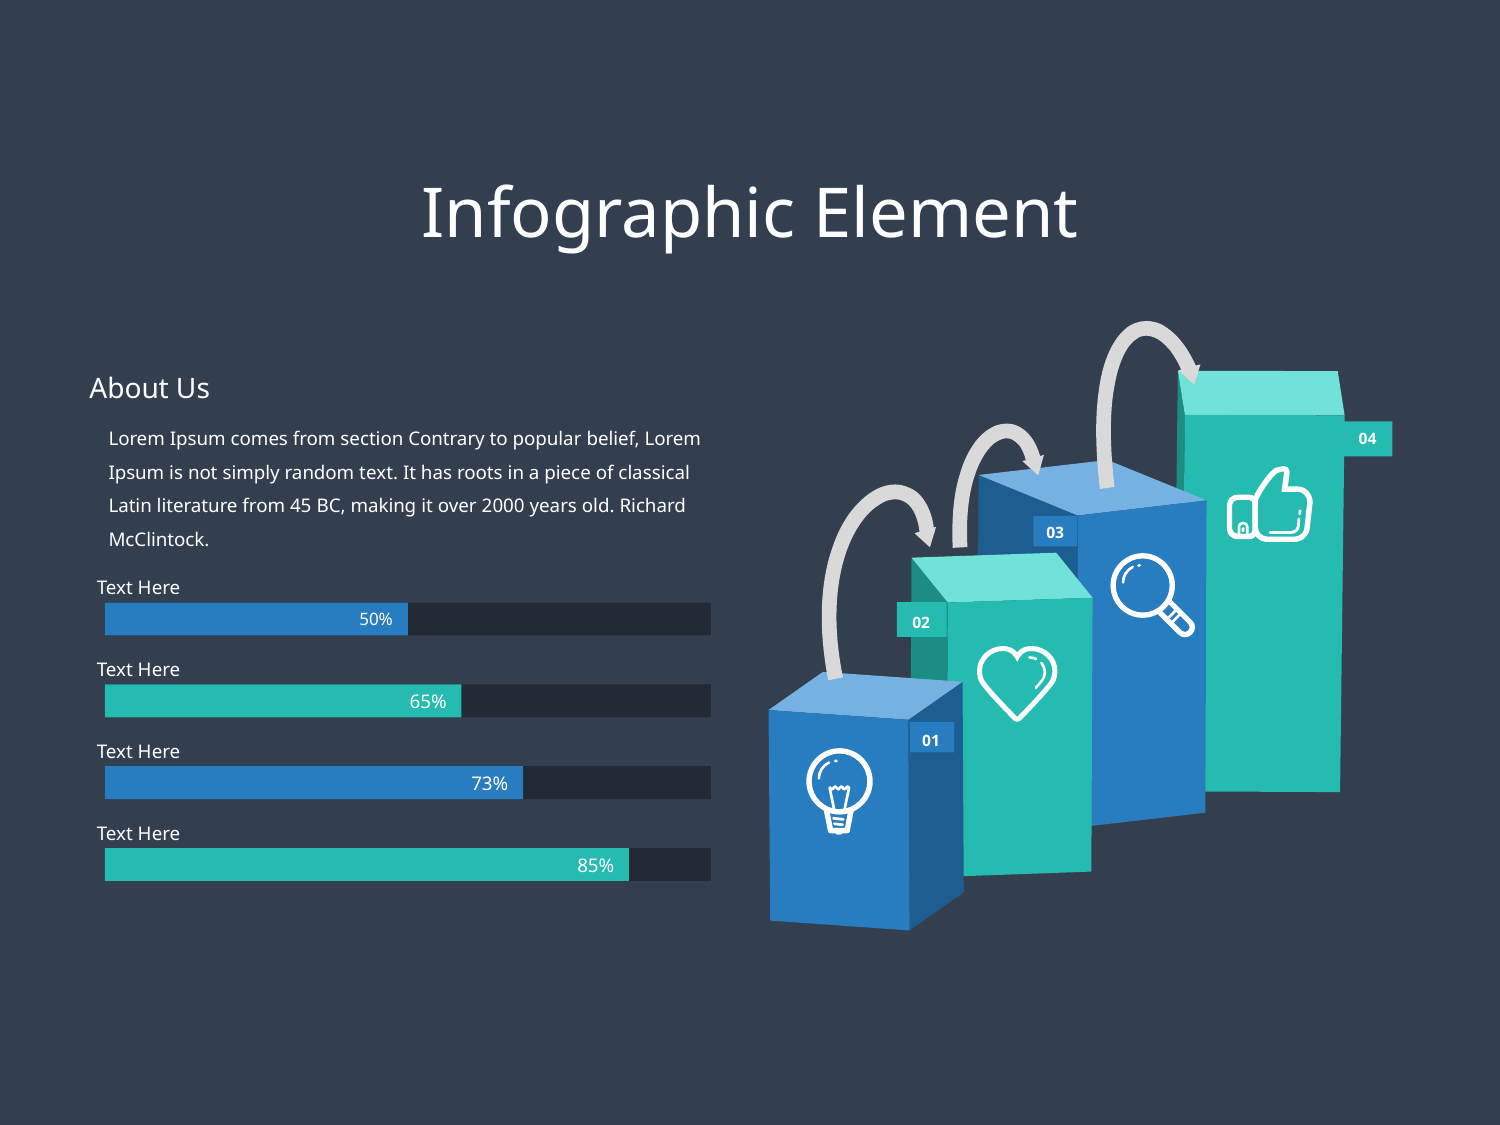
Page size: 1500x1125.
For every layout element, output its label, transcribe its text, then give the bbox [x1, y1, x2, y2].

text_box 50% [104, 602, 409, 636]
text_box Text Here [82, 567, 195, 606]
text_box 85% [104, 847, 630, 882]
text_box About Us [74, 362, 225, 412]
text_box [524, 765, 712, 800]
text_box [1110, 553, 1196, 638]
text_box Infographic Element [406, 161, 1094, 259]
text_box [806, 748, 873, 835]
text_box [630, 847, 712, 882]
text_box 73% [104, 765, 524, 800]
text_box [768, 320, 1393, 931]
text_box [1226, 466, 1313, 542]
text_box Lorem Ipsum comes from section Contrary to popular belief, Lorem Ipsum is not simply random text. It has roots in a piece of classical Latin literature from 45 BC, making it over 2000 years old. Richard McClintock. [93, 408, 742, 558]
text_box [976, 645, 1058, 722]
text_box Text Here [82, 650, 195, 688]
text_box Text Here [82, 814, 195, 852]
text_box [409, 602, 712, 636]
text_box 65% [104, 683, 462, 718]
text_box [462, 683, 712, 718]
text_box Text Here [82, 732, 195, 770]
